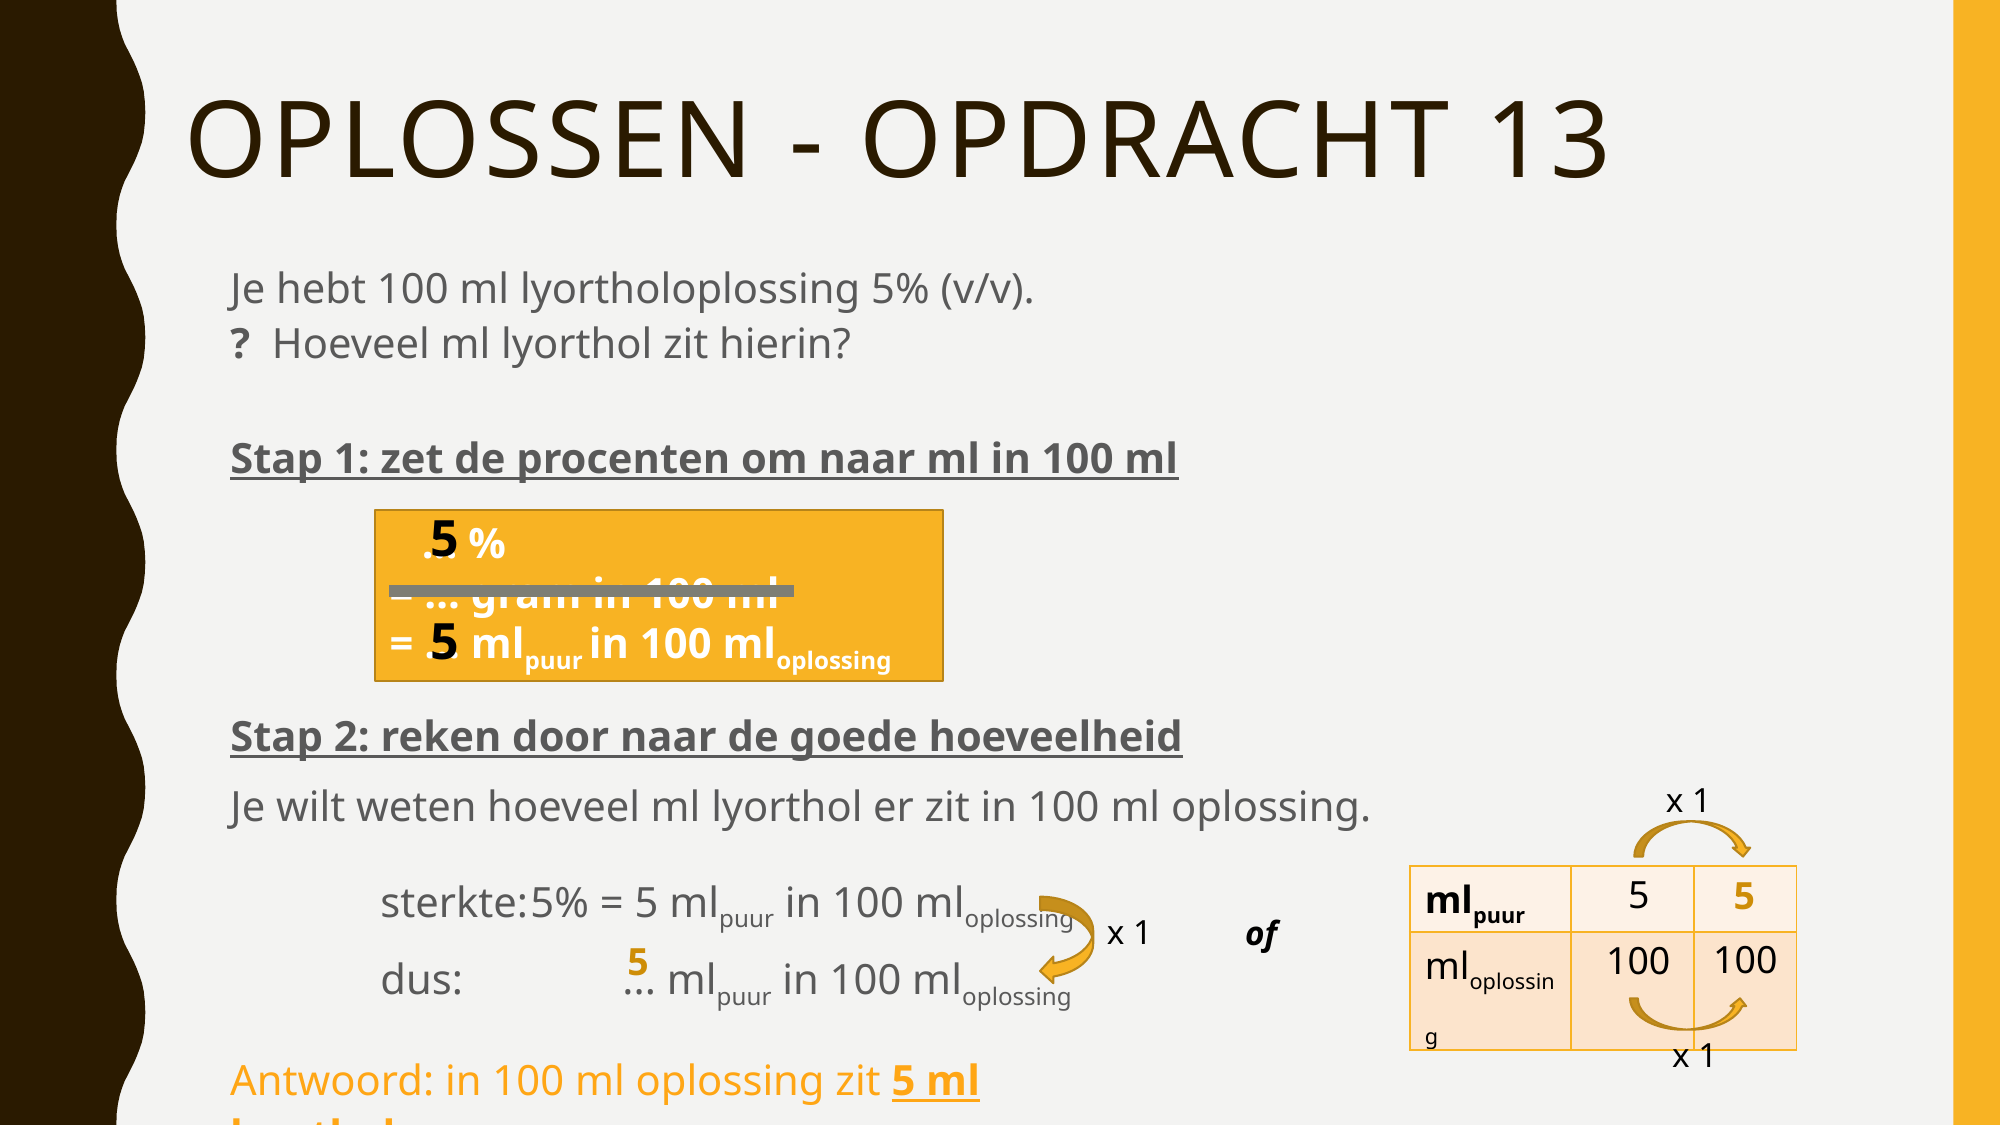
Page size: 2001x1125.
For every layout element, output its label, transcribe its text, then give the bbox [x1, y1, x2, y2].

text_box x 1 [1657, 1026, 1784, 1082]
text_box [1039, 895, 1092, 985]
text_box [1704, 997, 1748, 1026]
text_box 5 [612, 930, 695, 991]
table_header mlpuur [1411, 867, 1570, 931]
list Je hebt 100 ml lyortholoplossing 5% (v/v). ? Hoeveel ml lyorthol zit hierin? Stap 1: zet de procenten om naar ml in 100 ml Stap 2: reken door naar de goede hoeveelheid Je wilt weten hoeveel ml lyorthol er zit in 100 ml oplossing. sterkte: 5% = 5 mlpuur in 100 mloplossing dus: ... mlpuur in 100 mloplossing [215, 249, 1597, 1109]
title Oplossen - opdracht 13 [63, 78, 1734, 324]
text_box of [1230, 904, 1357, 960]
text_box x 1 [1092, 903, 1219, 959]
text_box 5 [1613, 864, 1664, 924]
table_cell [1695, 933, 1796, 1049]
text_box 100 [1698, 928, 1799, 989]
text_box 5 [415, 499, 498, 575]
table_cell mloplossing [1411, 933, 1570, 1049]
text_box 100 [1591, 929, 1686, 990]
table_header [1572, 867, 1693, 931]
text_box x 1 [1651, 771, 1778, 827]
text_box [1628, 997, 1670, 1027]
text_box 5 [415, 602, 498, 677]
table_cell [1572, 933, 1693, 1049]
text_box 5 [1718, 864, 1797, 925]
text_box [1633, 827, 1670, 858]
text_box [1712, 827, 1752, 858]
text_box Antwoord: in 100 ml oplossing zit 5 ml lyorthol [215, 1041, 1131, 1125]
table_header [1695, 867, 1796, 931]
text_box … % = … gram in 100 ml = … mlpuur in 100 mloplossing [374, 509, 944, 682]
